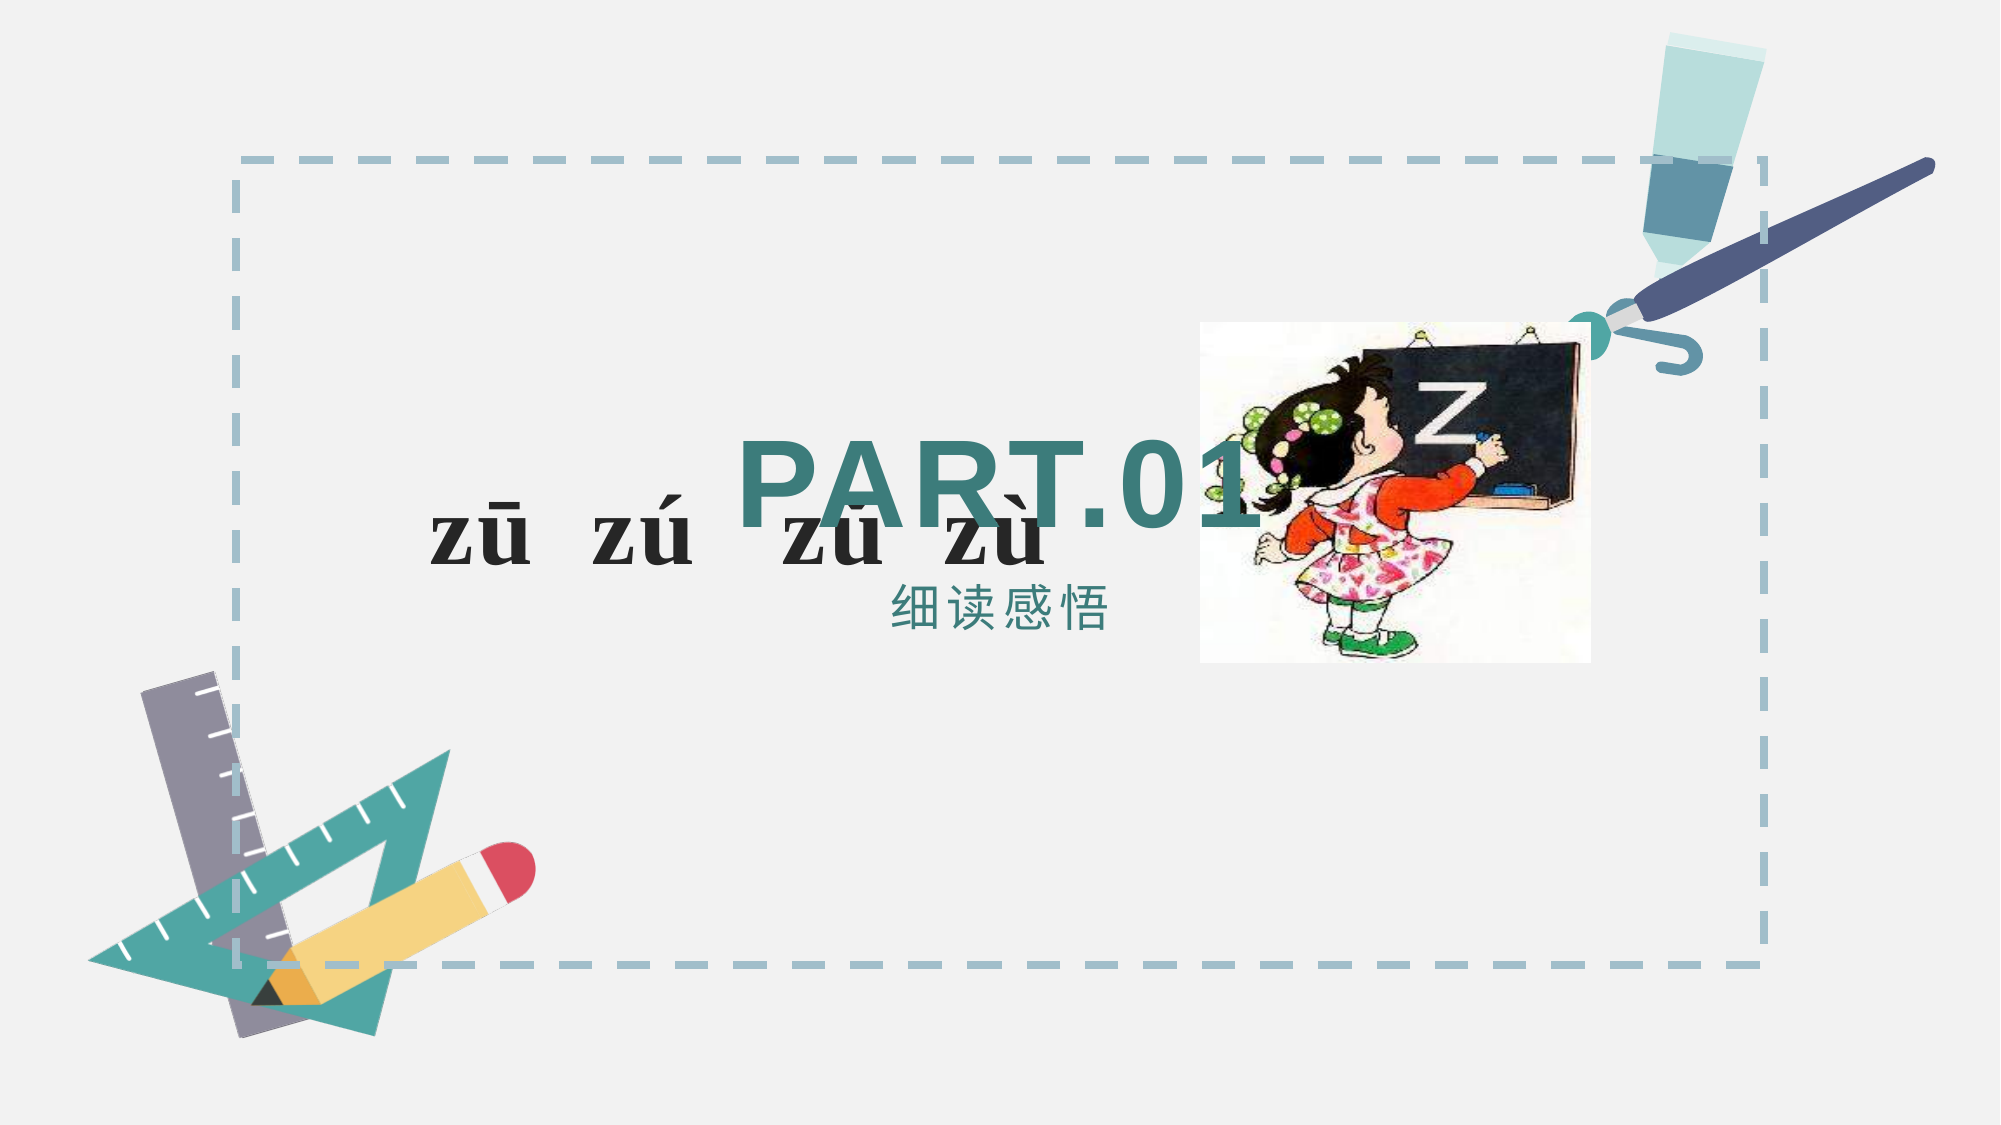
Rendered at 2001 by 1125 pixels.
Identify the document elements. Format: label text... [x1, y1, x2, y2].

picture [1200, 322, 1591, 663]
text_box 细读感悟 [477, 576, 1523, 743]
picture [87, 671, 536, 1039]
text_box zū zú zǔ zù [414, 420, 1200, 740]
text_box PART.01 [477, 381, 1200, 573]
